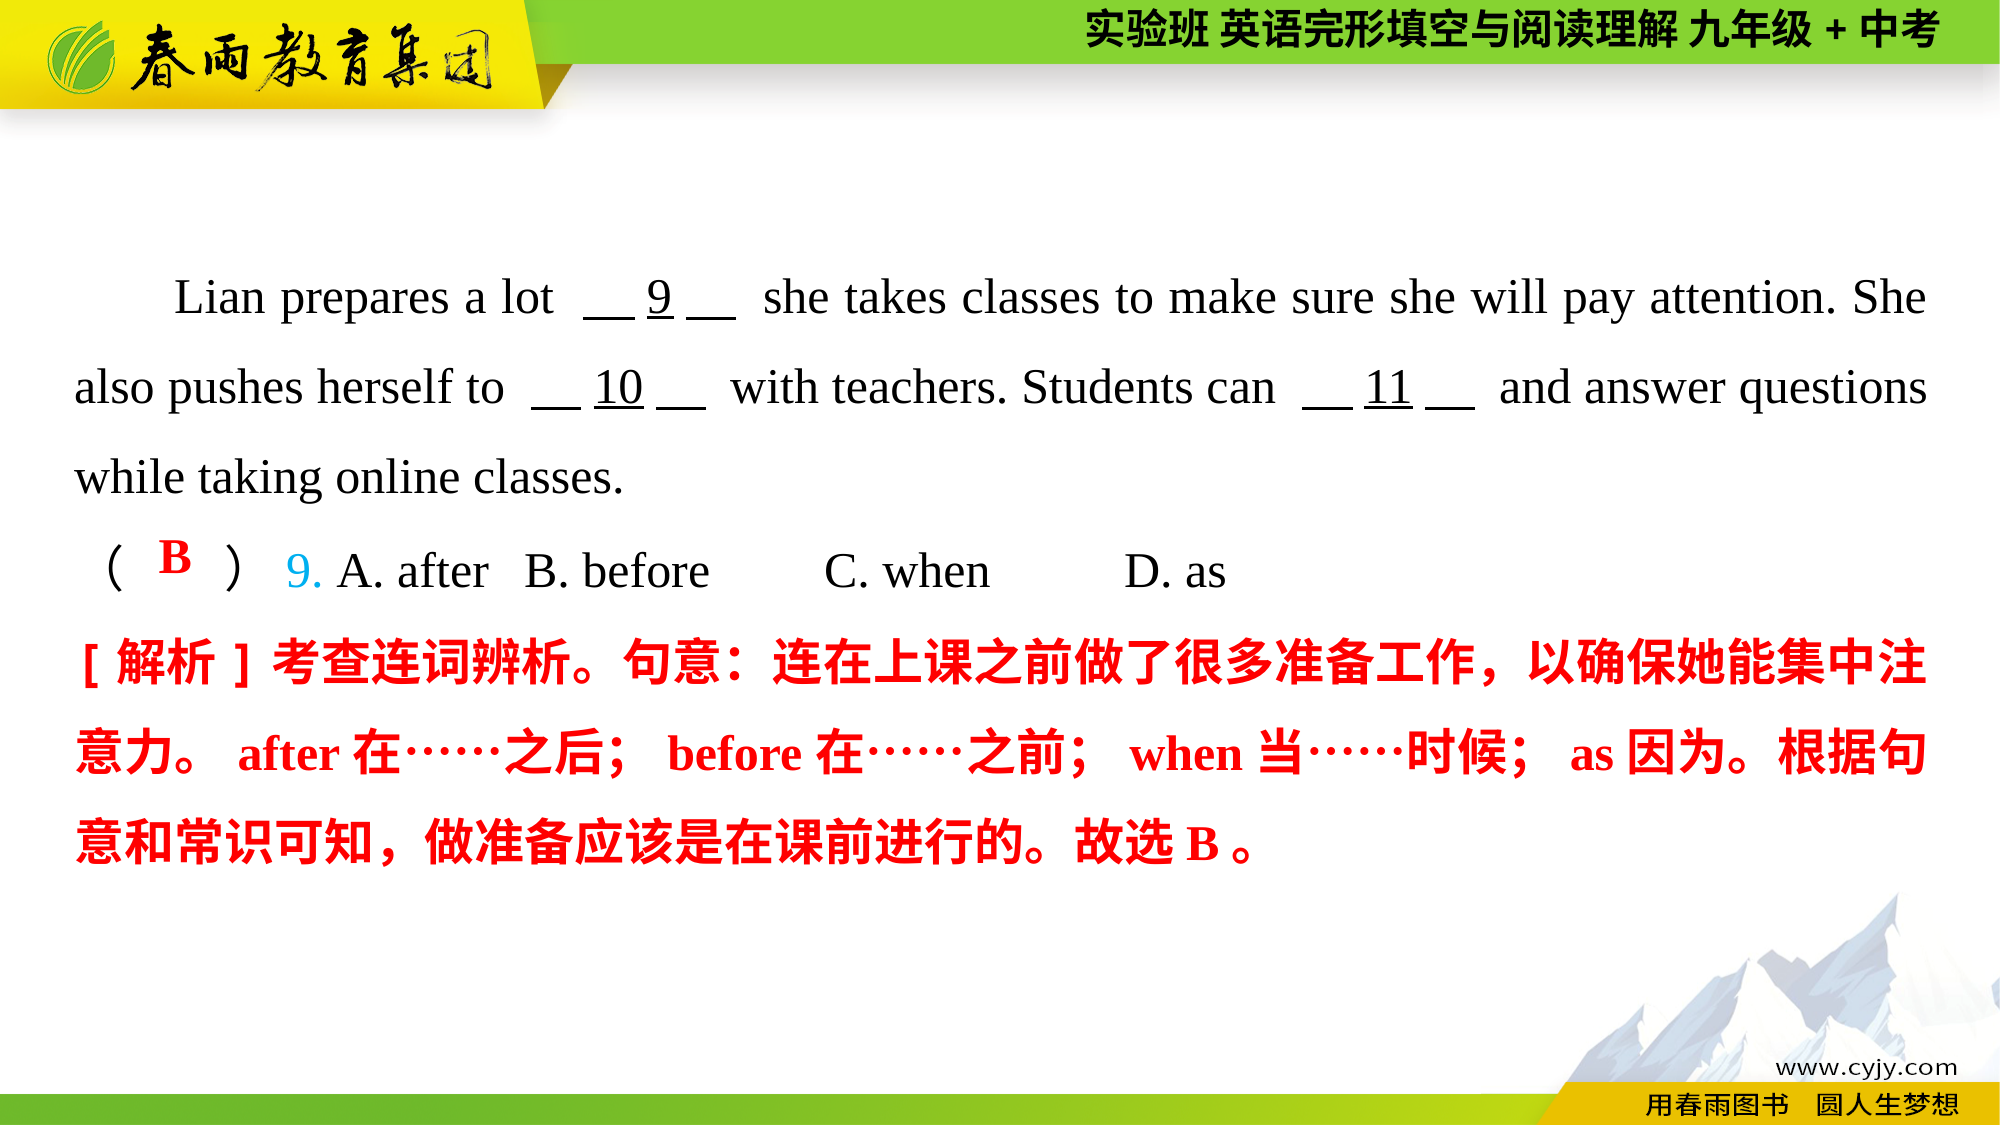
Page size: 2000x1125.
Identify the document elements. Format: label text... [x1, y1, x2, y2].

picture [0, 0, 2000, 1125]
list Lian prepares a lot 9 she takes classes to make sure she will pay attention. She also pushes herself to 10 with teachers. Students can 11 and answer questions while taking online classes. [59, 225, 1944, 500]
text_box B [143, 516, 207, 591]
text_box （ ）9. A. after B. before C. when D. as [59, 500, 1944, 606]
text_box [解析]考查连词辨析。句意：连在上课之前做了很多准备工作，以确保她能集中注意力。after在……之后；before在……之前；when当……时候；as因为。根据句意和常识可知，做准备应该是在课前进行的。故选B。 [59, 606, 1944, 879]
